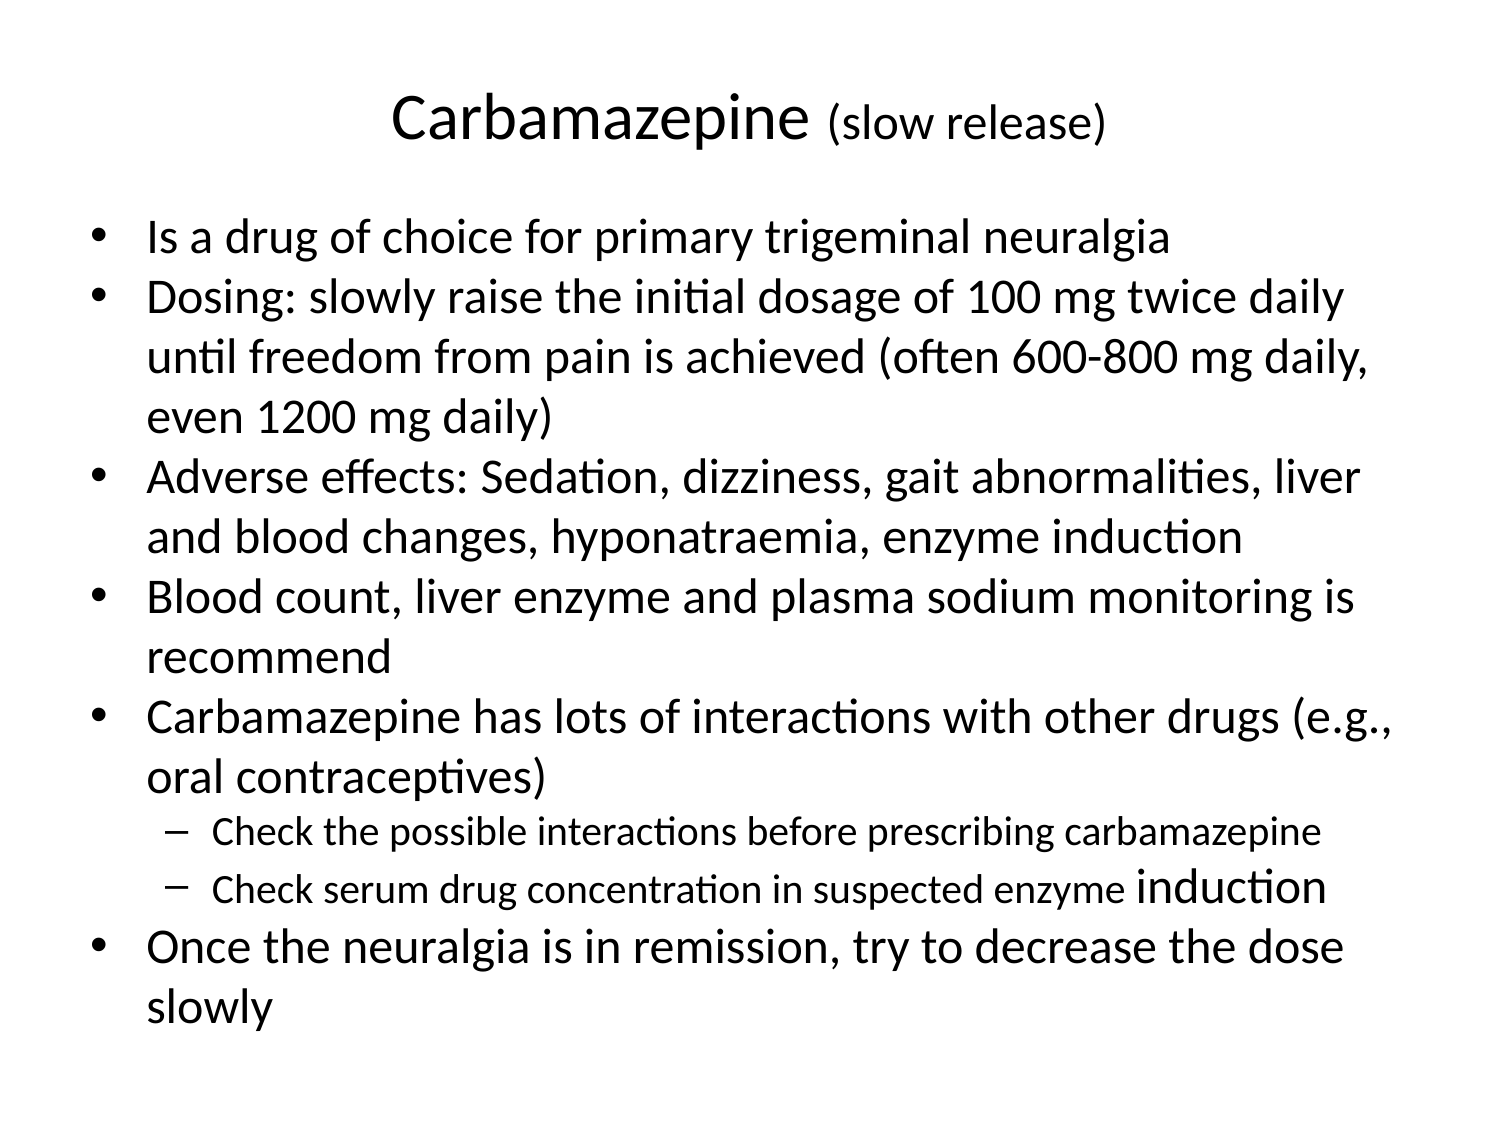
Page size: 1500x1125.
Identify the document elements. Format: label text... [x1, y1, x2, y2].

list Is a drug of choice for primary trigeminal neuralgia Dosing: slowly raise the initial dosage of 100 mg twice daily until freedom from pain is achieved (often 600-800 mg daily, even 1200 mg daily) Adverse effects: Sedation, dizziness, gait abnormalities, liver and blood changes, hyponatraemia, enzyme induction Blood count, liver enzyme and plasma sodium monitoring is recommend Carbamazepine has lots of interactions with other drugs (e.g., oral contraceptives) Check the possible interactions before prescribing carbamazepine Check serum drug concentration in suspected enzyme induction Once the neuralgia is in remission, try to decrease the dose slowly [74, 196, 1426, 940]
title Carbamazepine (slow release) [74, 18, 1426, 196]
